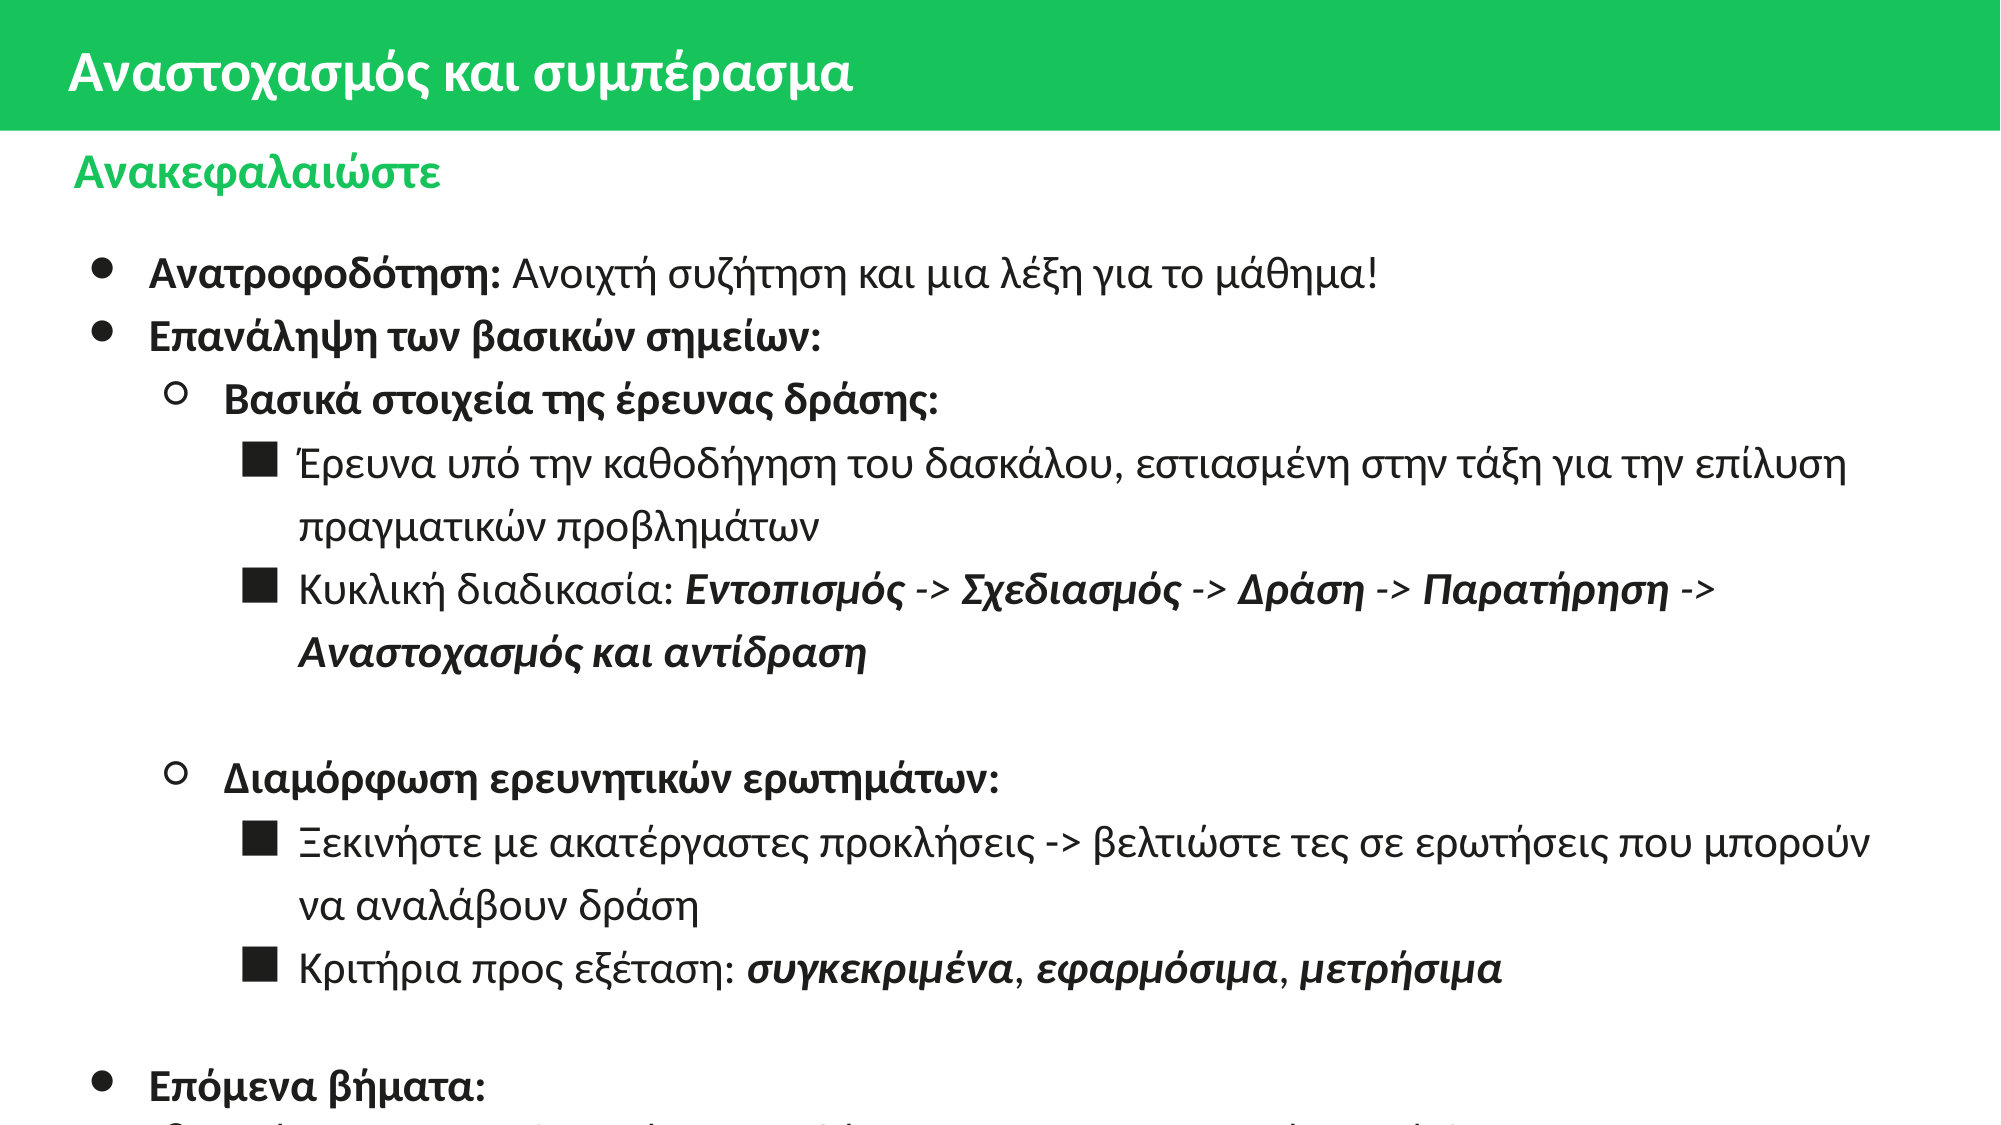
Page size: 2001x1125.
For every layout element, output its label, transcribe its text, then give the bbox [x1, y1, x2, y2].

title Αναστοχασμός και συμπέρασμα [16, 13, 1976, 131]
text_box Ανατροφοδότηση: Ανοιχτή συζήτηση και μια λέξη για το μάθημα! Επανάληψη των βασικών σημείων: Βασικά στοιχεία της έρευνας δράσης: Έρευνα υπό την καθοδήγηση του δασκάλου, εστιασμένη στην τάξη για την επίλυση πραγματικών προβλημάτων Κυκλική διαδικασία: Εντοπισμός -> Σχεδιασμός -> Δράση -> Παρατήρηση -> Αναστοχασμός και αντίδραση Διαμόρφωση ερευνητικών ερωτημάτων: Ξεκινήστε με ακατέργαστες προκλήσεις -> βελτιώστε τες σε ερωτήσεις που μπορούν να αναλάβουν δράση Κριτήρια προς εξέταση: συγκεκριμένα, εφαρμόσιμα, μετρήσιμα Επόμενα βήματα: Ενότητα 7.2: Σχεδιασμός παρεμβάσεων για την εντοπισμένη πρόκληση. "Η έρευνα δράσης μετατρέπει τους εκπαιδευτικούς από επιβάτες σε οδηγούς της εκπαιδευτικής αλλαγής". [58, 227, 1942, 1090]
list Ανακεφαλαιώστε [58, 137, 2000, 248]
